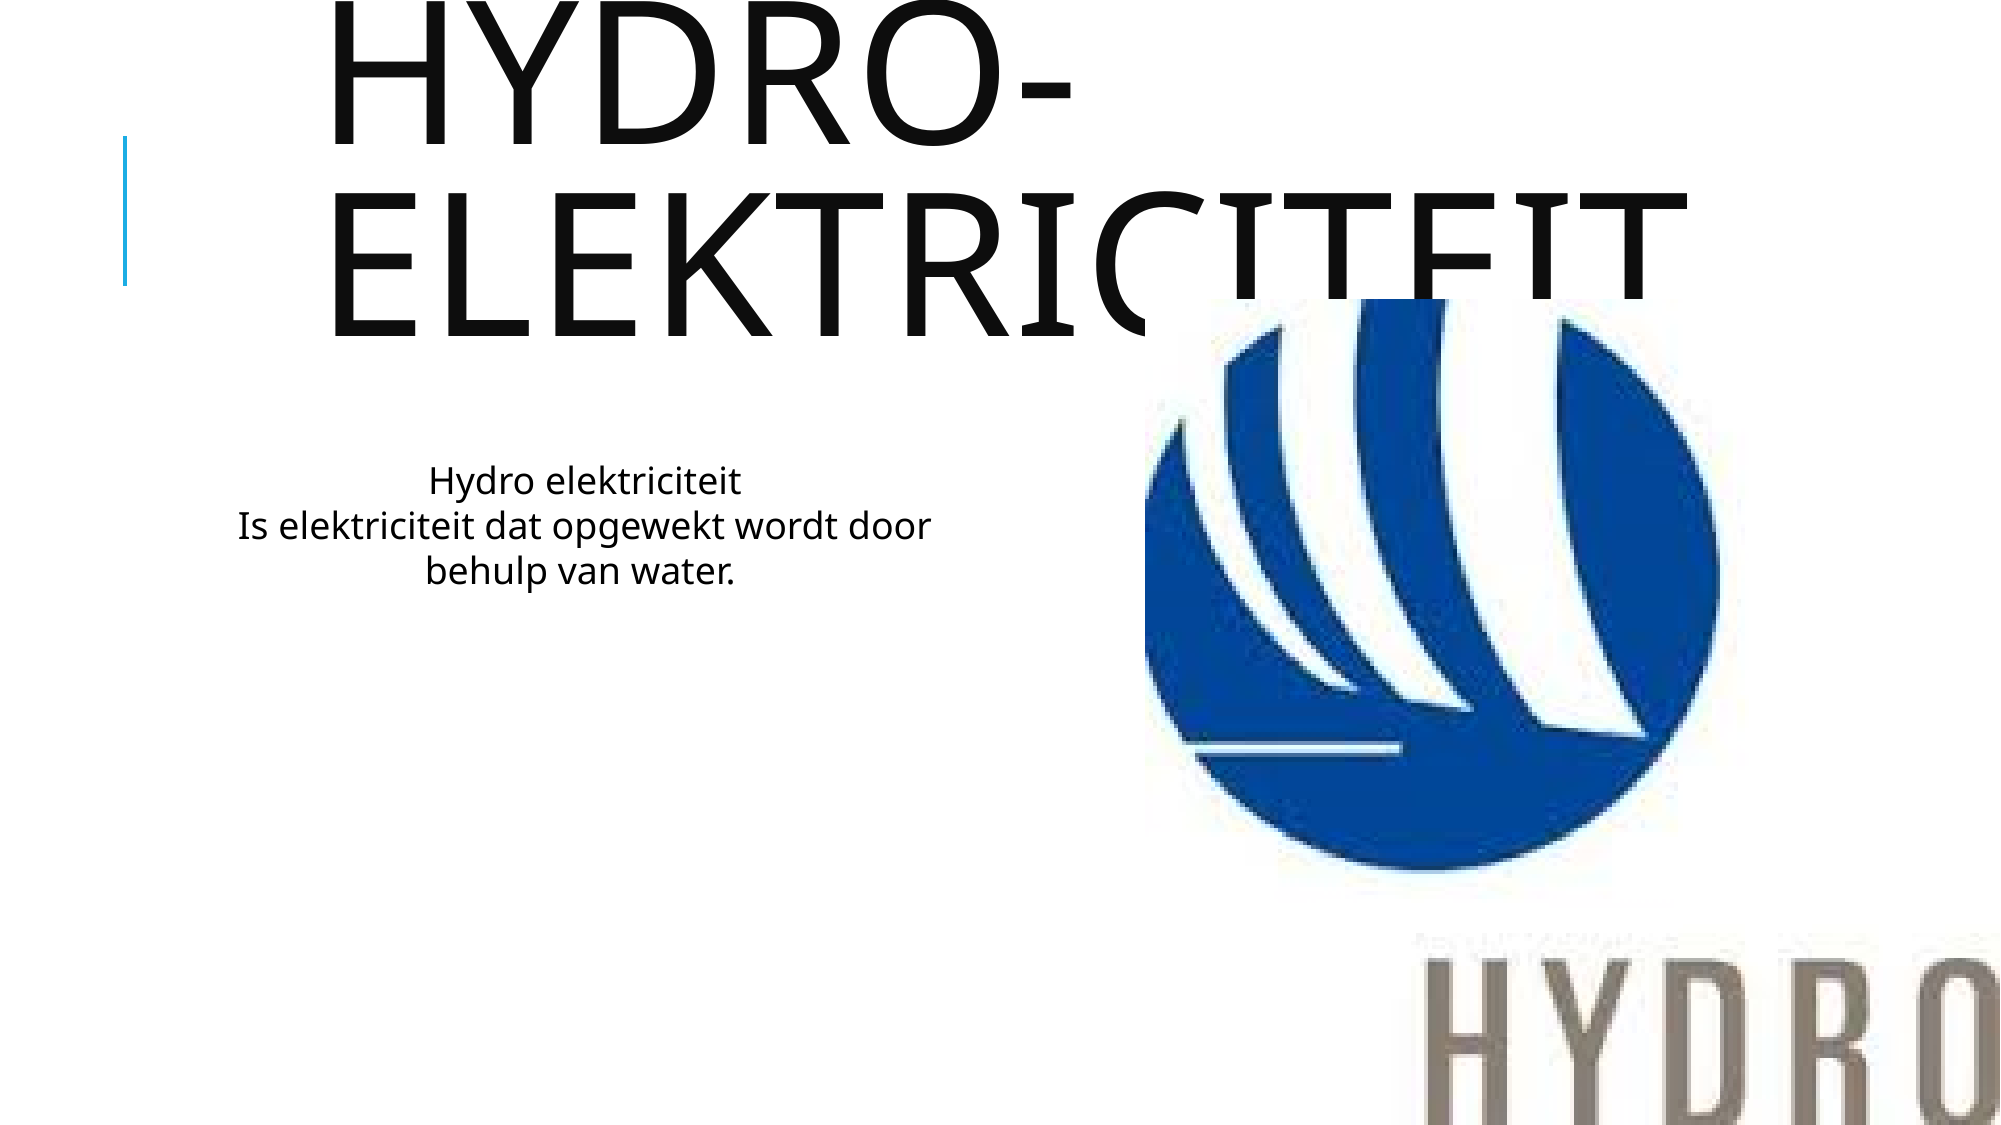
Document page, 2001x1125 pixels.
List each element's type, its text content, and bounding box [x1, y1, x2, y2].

title Hydro-elektriciteit [301, 60, 2000, 307]
text_box Hydro elektriciteit Is elektriciteit dat opgewekt wordt door behulp van water. [182, 449, 989, 600]
picture [1144, 299, 2000, 1125]
